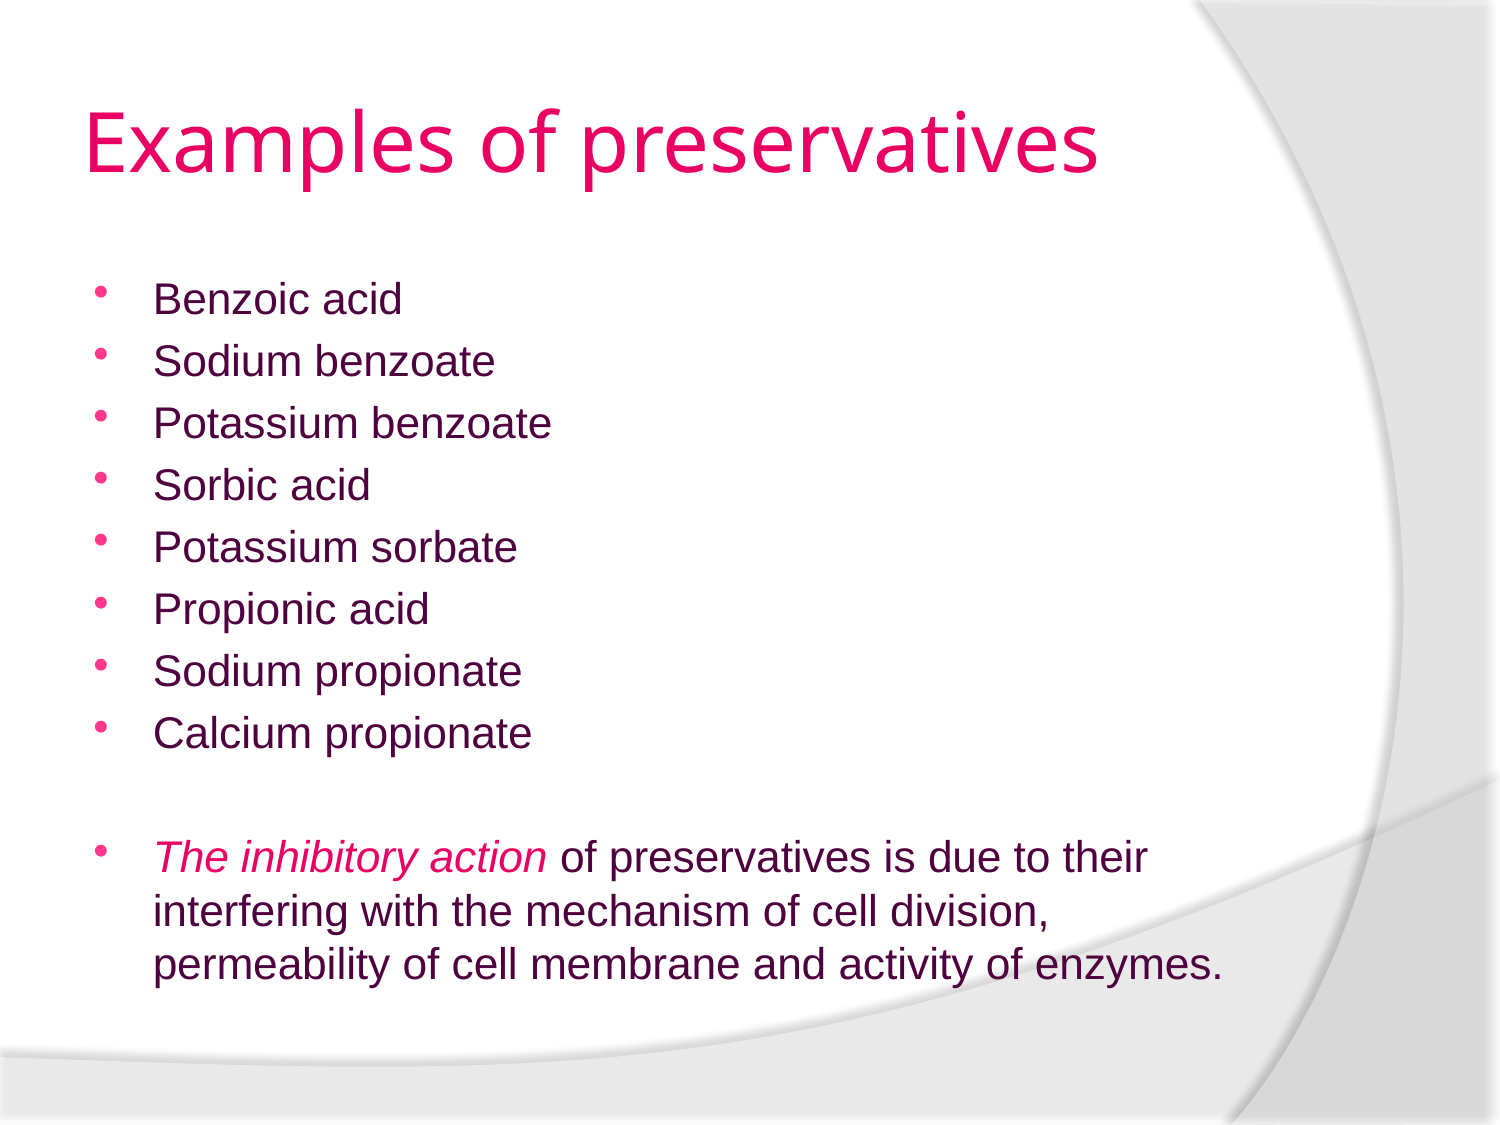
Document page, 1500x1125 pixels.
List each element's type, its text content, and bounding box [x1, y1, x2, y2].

title Examples of preservatives [75, 45, 1300, 233]
list Benzoic acid Sodium benzoate Potassium benzoate Sorbic acid Potassium sorbate Propionic acid Sodium propionate Calcium propionate The inhibitory action of preservatives is due to their interfering with the mechanism of cell division, permeability of cell membrane and activity of enzymes. [75, 262, 1300, 1005]
